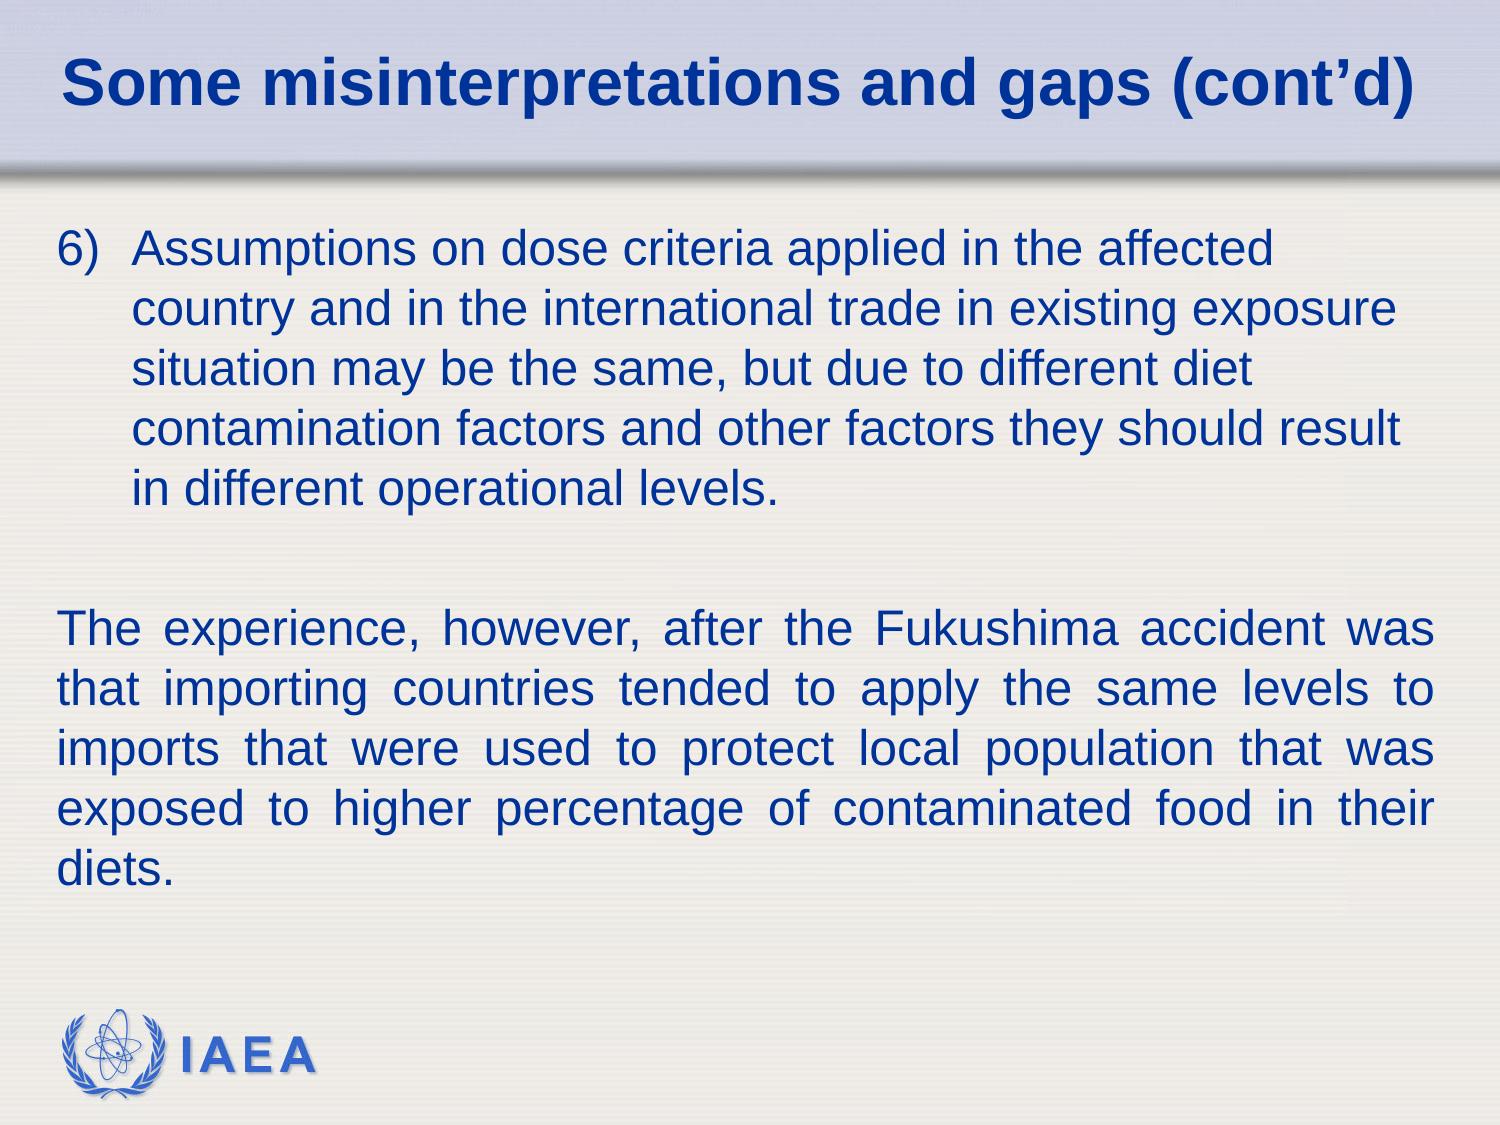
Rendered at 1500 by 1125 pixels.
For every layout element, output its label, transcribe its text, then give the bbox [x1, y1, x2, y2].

title Some misinterpretations and gaps (cont’d) [46, 16, 1447, 142]
list Assumptions on dose criteria applied in the affected country and in the international trade in existing exposure situation may be the same, but due to different diet contamination factors and other factors they should result in different operational levels. The experience, however, after the Fukushima accident was that importing countries tended to apply the same levels to imports that were used to protect local population that was exposed to higher percentage of contaminated food in their diets. [41, 208, 1451, 959]
picture [0, 0, 1500, 1125]
